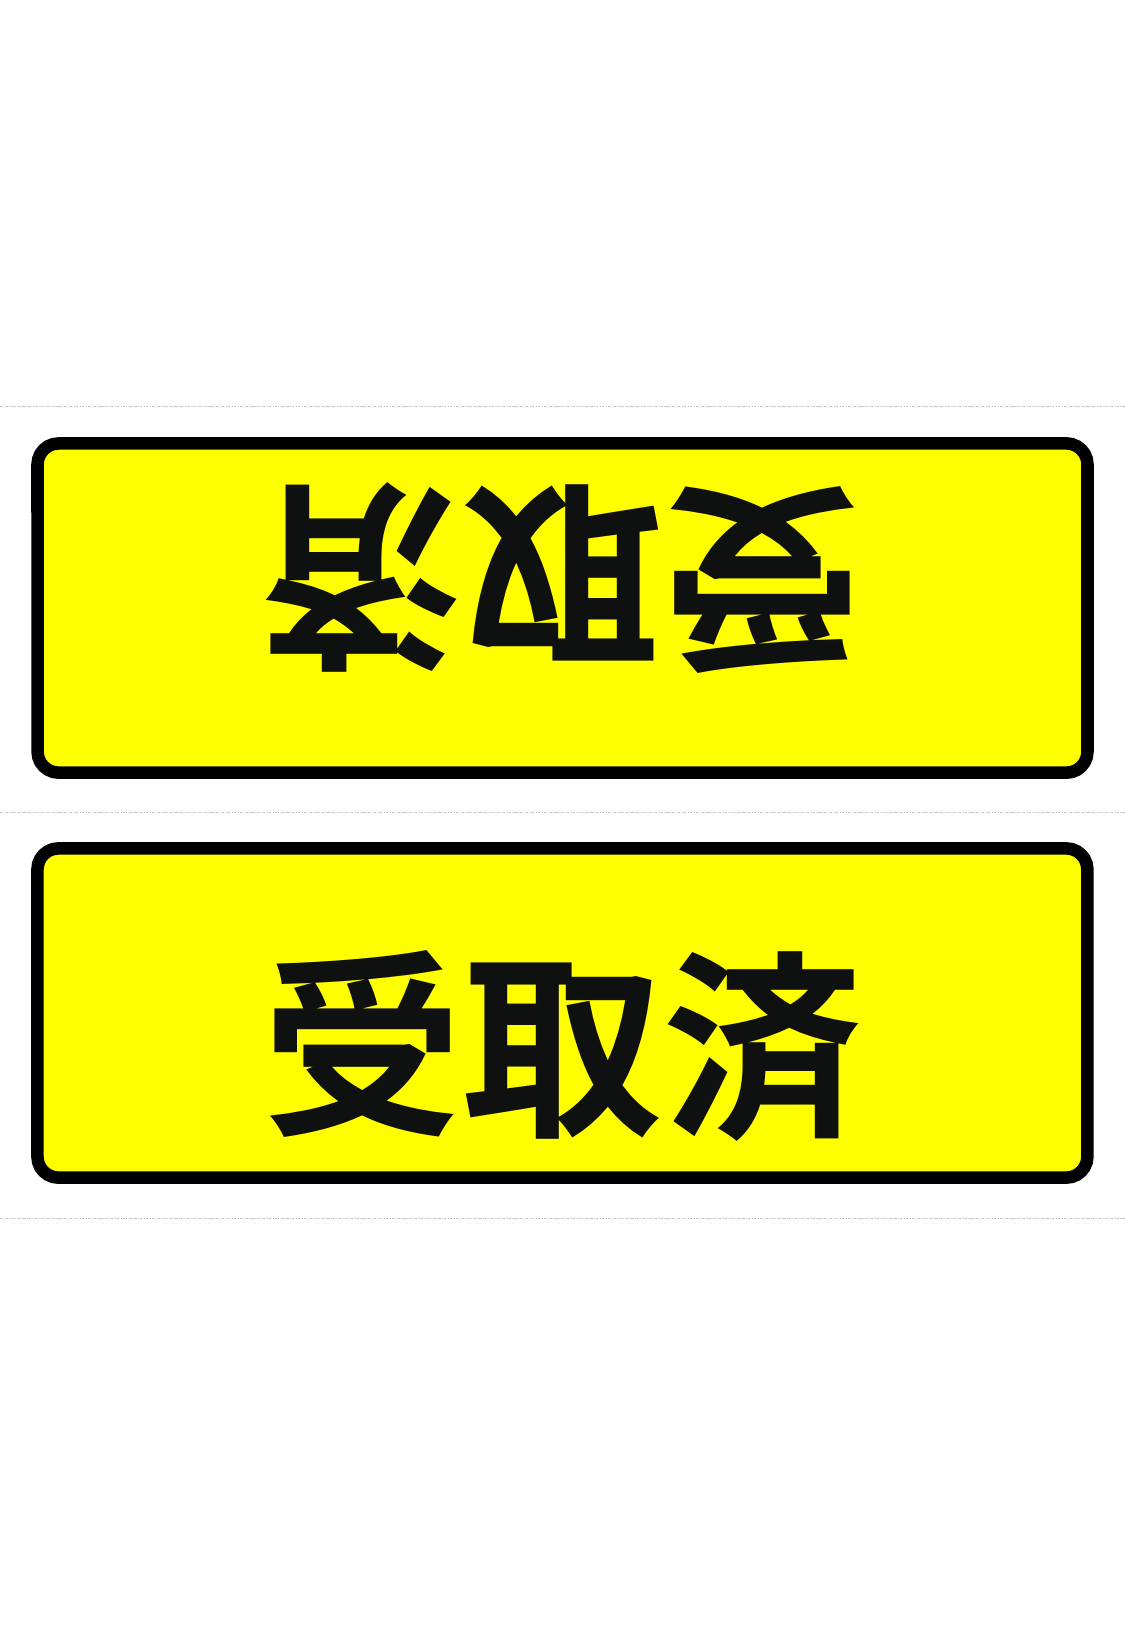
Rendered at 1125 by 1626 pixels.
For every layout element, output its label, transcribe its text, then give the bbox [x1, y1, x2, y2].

text_box [36, 847, 1089, 1179]
text_box 受取済 [247, 454, 878, 710]
text_box 受取済 [247, 914, 878, 1170]
text_box [36, 442, 1089, 774]
